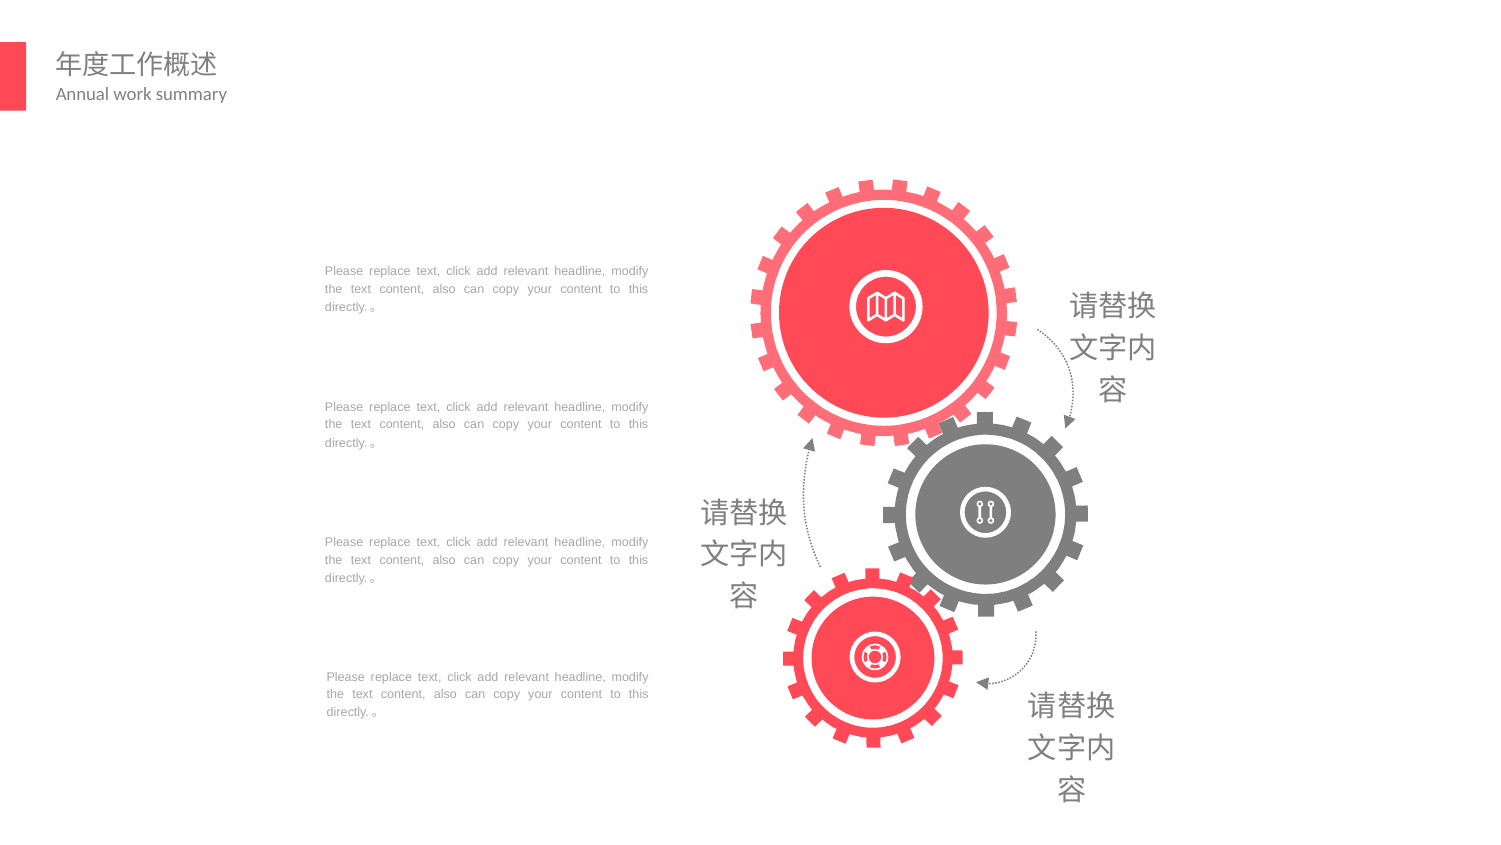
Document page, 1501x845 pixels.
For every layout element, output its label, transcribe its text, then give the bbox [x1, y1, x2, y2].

text_box Please replace text, click add relevant headline, modify the text content, also can copy your content to this directly.。 [316, 660, 668, 725]
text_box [637, 262, 1188, 642]
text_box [959, 486, 1011, 538]
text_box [849, 631, 901, 683]
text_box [849, 270, 923, 344]
text_box Please replace text, click add relevant headline, modify the text content, also can copy your content to this directly.。 [312, 254, 661, 317]
text_box 请替换文字内容 [1014, 674, 1130, 734]
text_box Please replace text, click add relevant headline, modify the text content, also can copy your content to this directly.。 [312, 524, 637, 588]
text_box Please replace text, click add relevant headline, modify the text content, also can copy your content to this directly.。 [312, 389, 637, 453]
